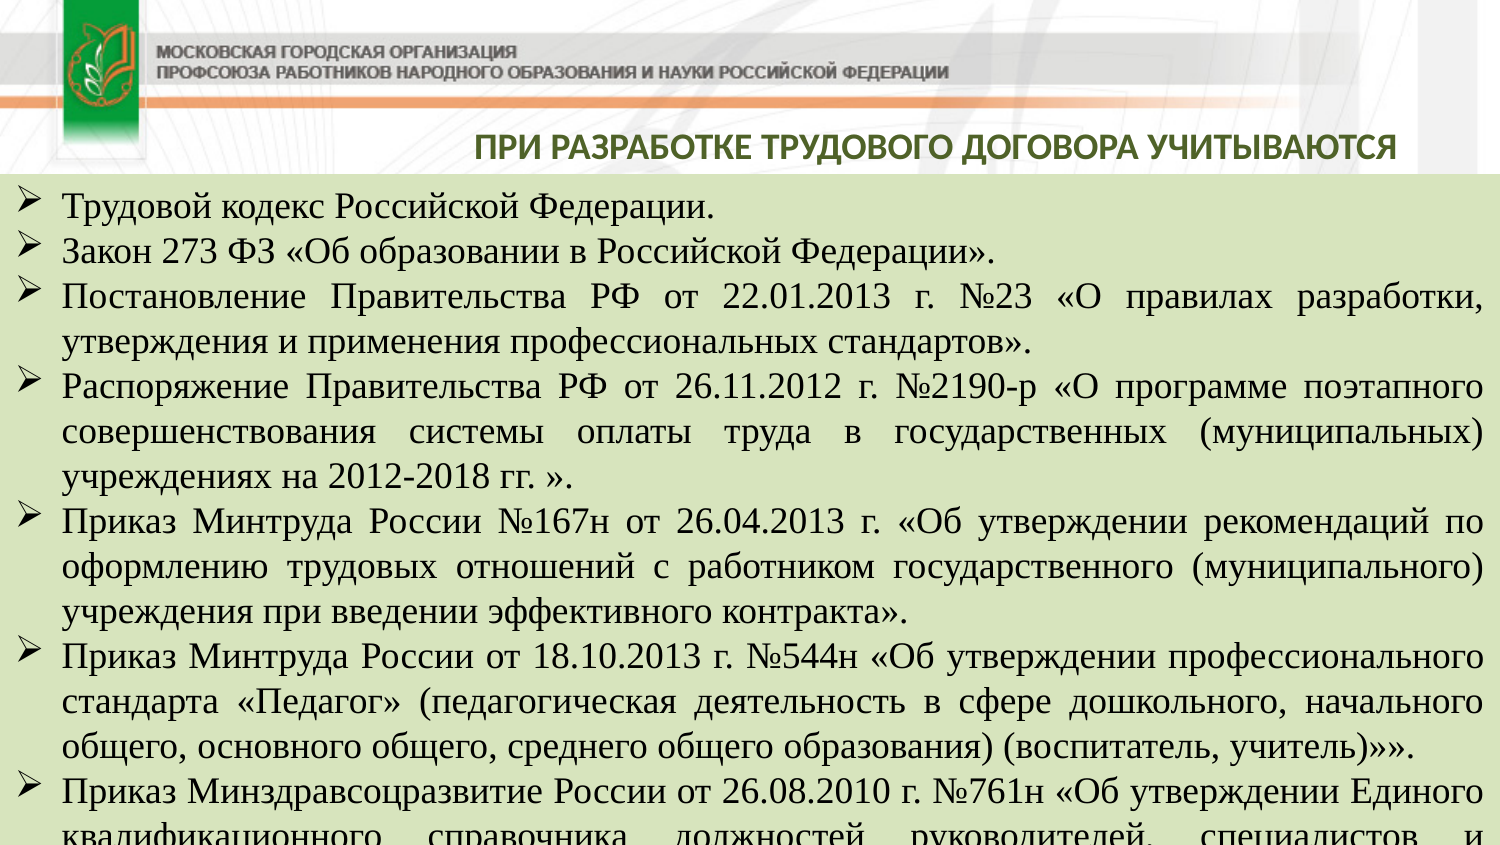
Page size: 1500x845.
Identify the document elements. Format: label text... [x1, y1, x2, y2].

text_box Трудовой кодекс Российской Федерации. Закон 273 ФЗ «Об образовании в Российской Федерации». Постановление Правительства РФ от 22.01.2013 г. №23 «О правилах разработки, утверждения и применения профессиональных стандартов». Распоряжение Правительства РФ от 26.11.2012 г. №2190-р «О программе поэтапного совершенствования системы оплаты труда в государственных (муниципальных) учреждениях на 2012-2018 гг. ». Приказ Минтруда России №167н от 26.04.2013 г. «Об утверждении рекомендаций по оформлению трудовых отношений с работником государственного (муниципального) учреждения при введении эффективного контракта». Приказ Минтруда России от 18.10.2013 г. №544н «Об утверждении профессионального стандарта «Педагог» (педагогическая деятельность в сфере дошкольного, начального общего, основного общего, среднего общего образования) (воспитатель, учитель)»». Приказ Минздравсоцразвитие России от 26.08.2010 г. №761н «Об утверждении Единого квалификационного справочника должностей руководителей, специалистов и служащих, раздел «Квалификационные характеристики должностей работников образования»» Приказы Министерства образования и науки РФ, Постановления Правительства Москвы, приказы Департамента образования города Москвы, локальные нормативные акты ОО. [0, 174, 1500, 845]
text_box ПРИ РАЗРАБОТКЕ ТРУДОВОГО ДОГОВОРА УЧИТЫВАЮТСЯ [459, 115, 1413, 174]
picture [0, 0, 1500, 174]
